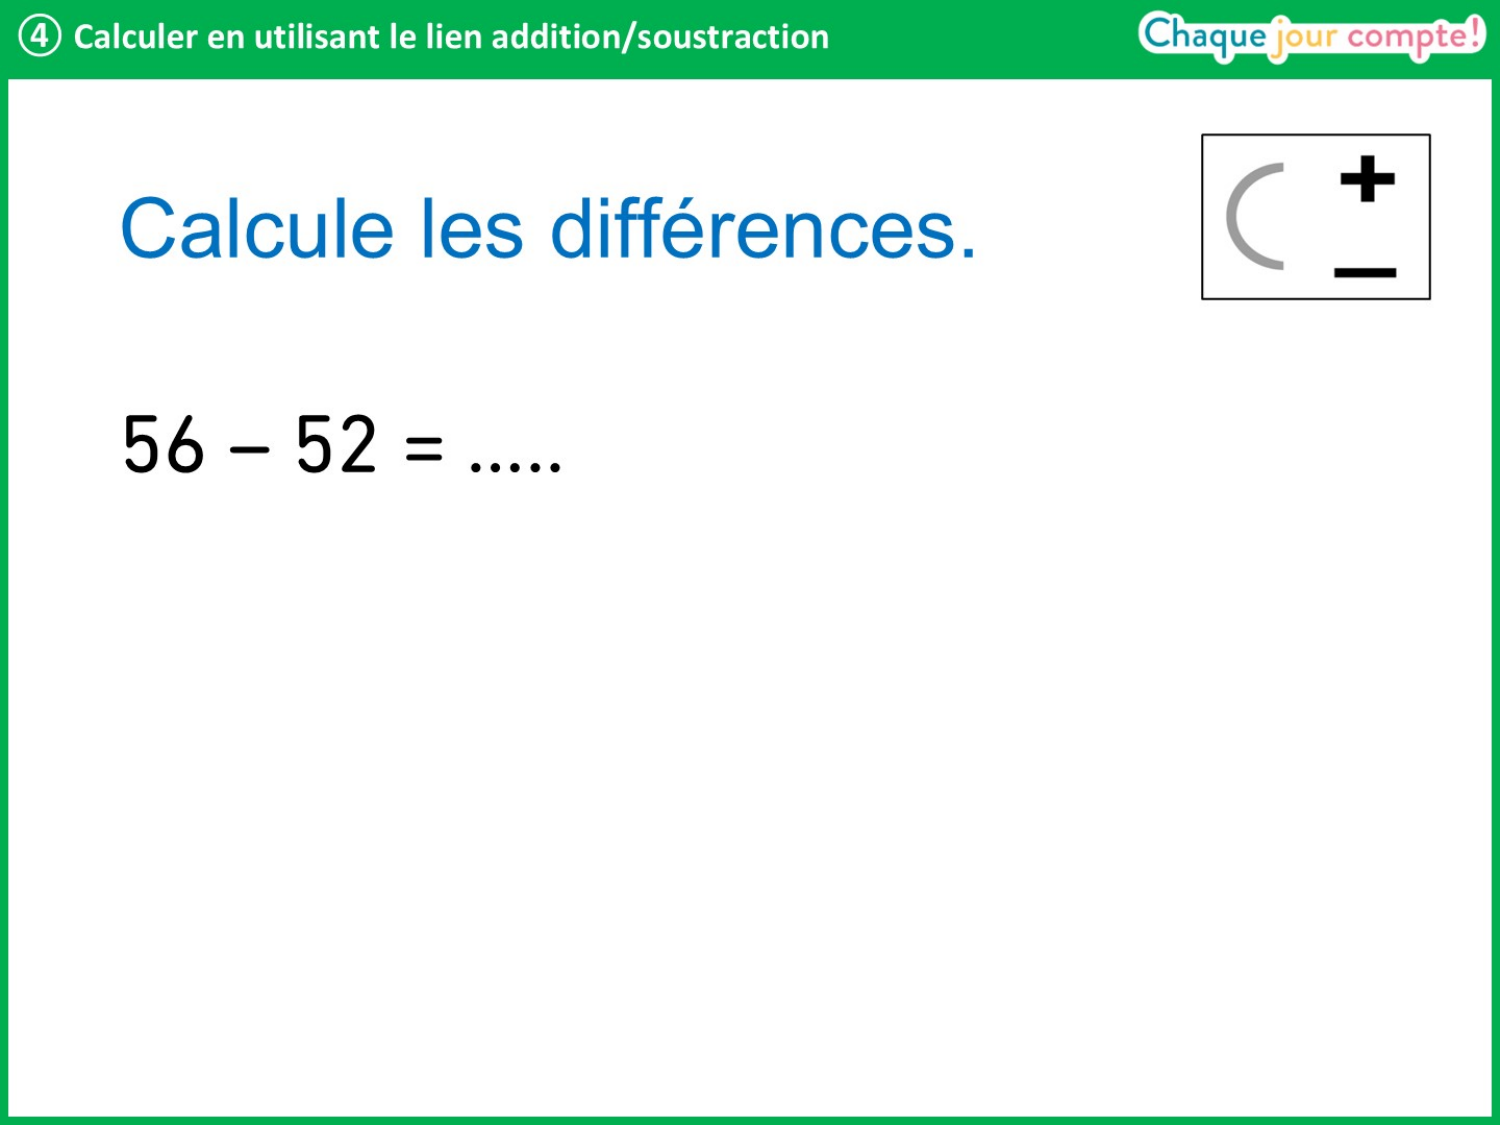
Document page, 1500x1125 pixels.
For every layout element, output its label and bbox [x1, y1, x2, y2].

list [0, 0, 1500, 1125]
